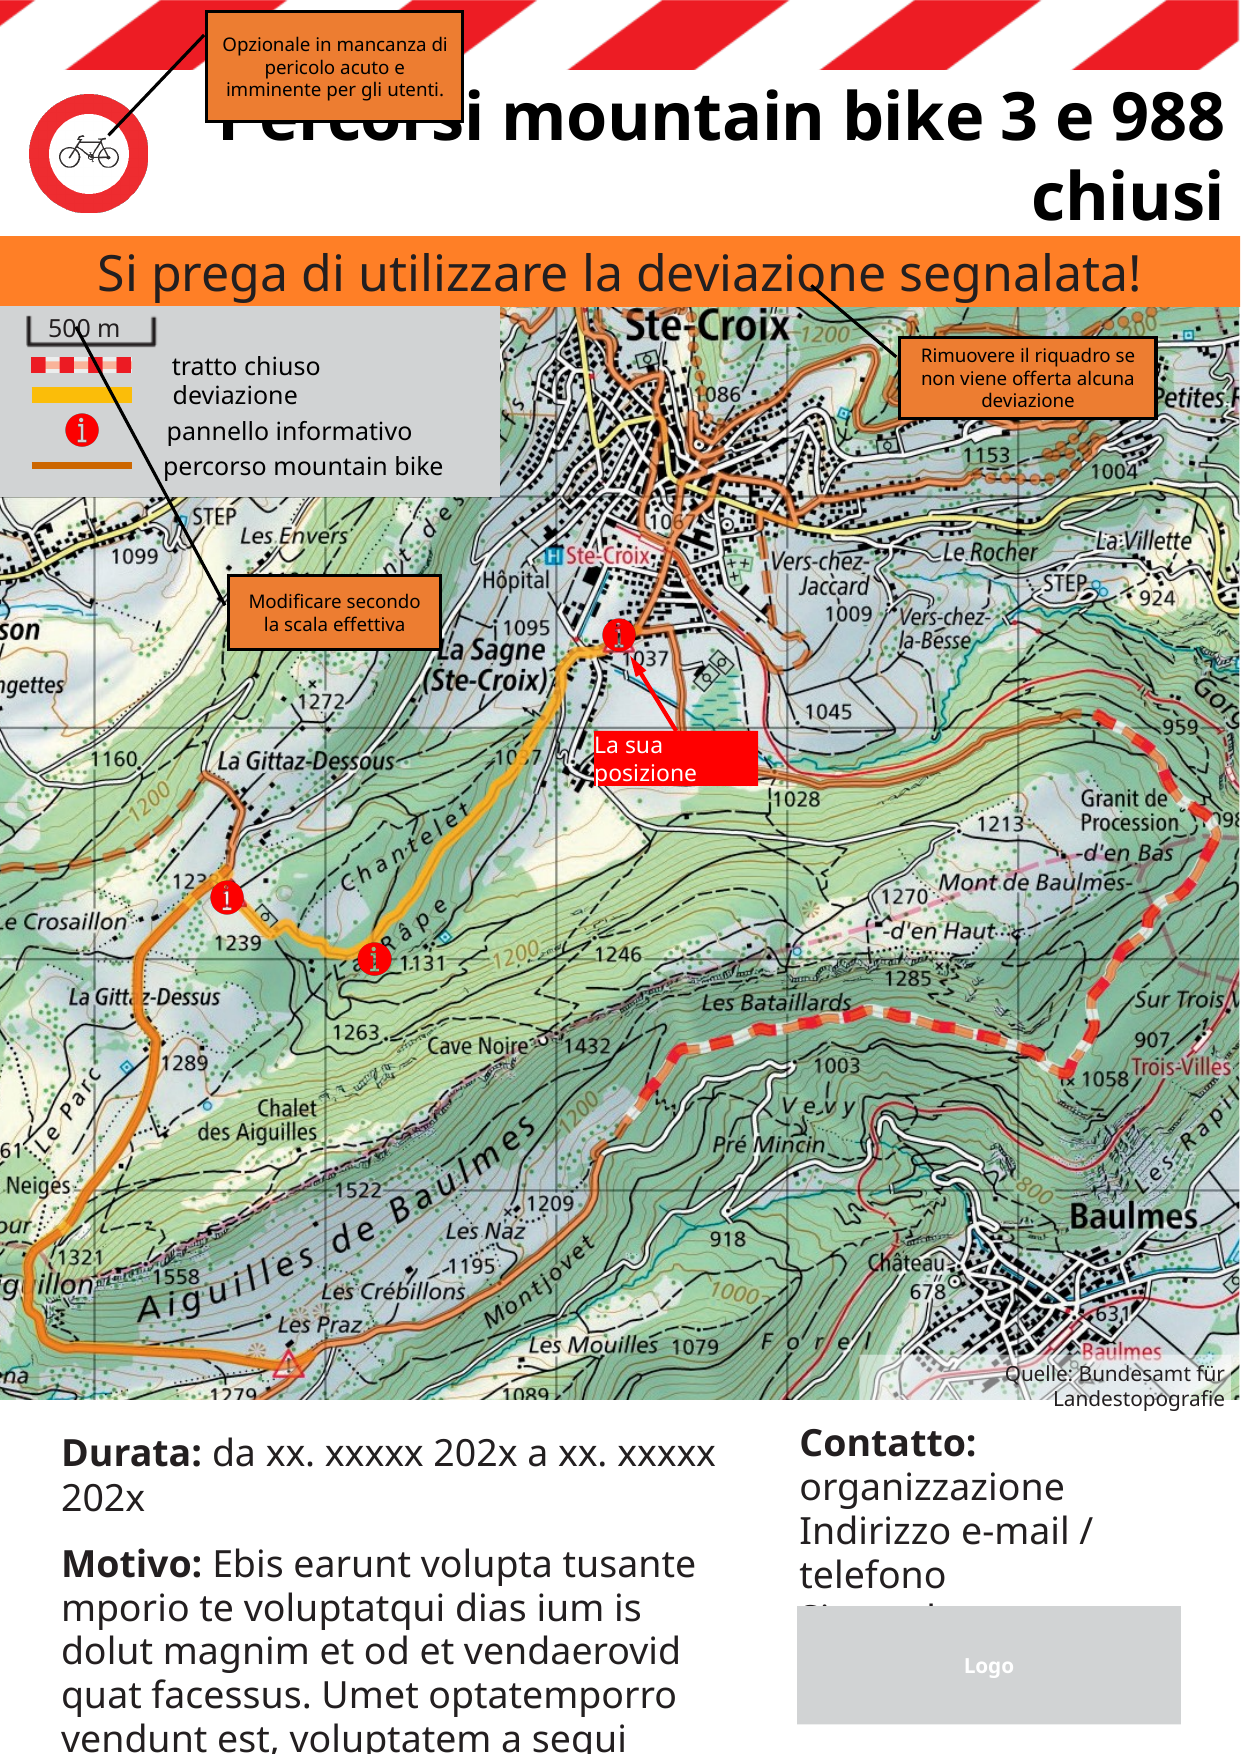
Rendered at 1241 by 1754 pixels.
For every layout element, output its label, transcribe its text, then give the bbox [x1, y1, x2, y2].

text_box Durata: da xx. xxxxx 202x a xx. xxxxx 202x Motivo: Ebis earunt volupta tusante mporio te voluptatqui dias ium is dolut magnim et od et vendaerovid quat facessus. Umet optatemporro vendunt est, voluptatem a sequi nonsequias. [58, 1429, 739, 1725]
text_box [61, 409, 408, 450]
text_box Logo [797, 1606, 1181, 1725]
picture [0, 0, 1241, 1400]
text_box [31, 379, 293, 411]
text_box Contatto: organizzazione Indirizzo e-mail / telefono Sito web [797, 1422, 1217, 1570]
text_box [5, 312, 159, 348]
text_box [594, 655, 759, 759]
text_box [31, 350, 315, 381]
text_box Quelle: Bundesamt für Landestopografie [859, 1400, 1231, 1417]
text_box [31, 450, 430, 481]
